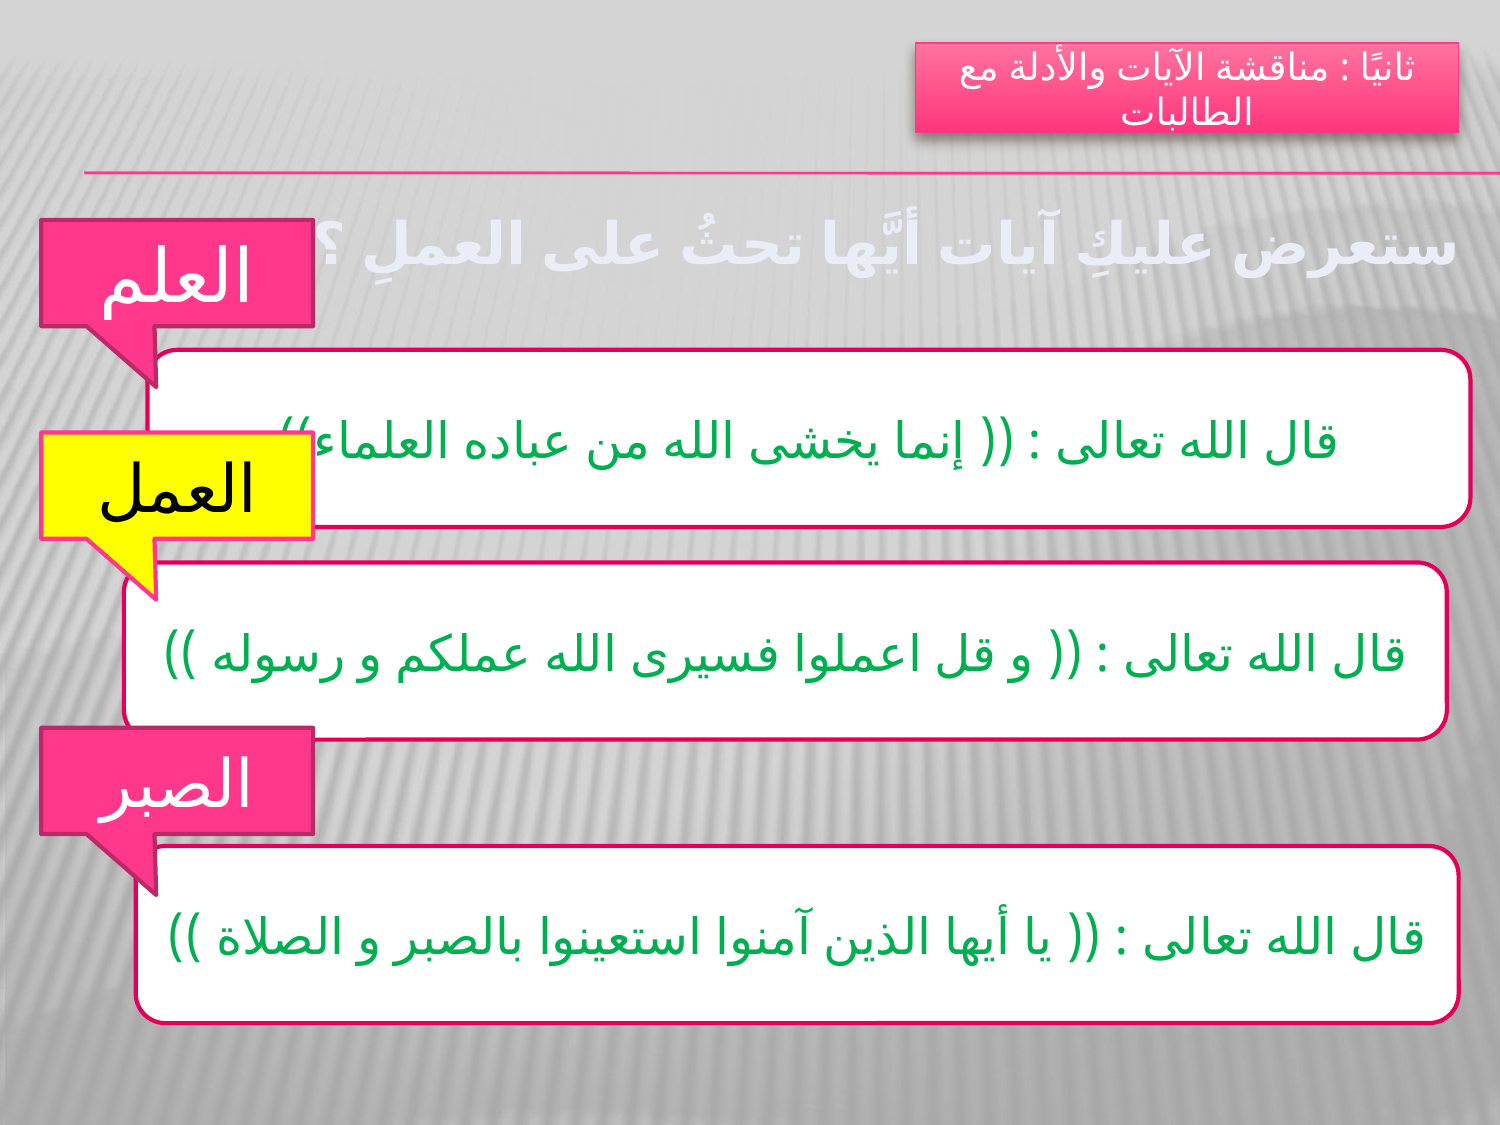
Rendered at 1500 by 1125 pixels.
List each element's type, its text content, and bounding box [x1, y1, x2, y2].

text_box الصبر [39, 725, 316, 897]
text_box ثانيًا : مناقشة الآيات والأدلة مع الطالبات [915, 42, 1459, 133]
text_box العمل [39, 430, 316, 602]
text_box العلم [39, 217, 316, 389]
title ستعرض عليكِ آيات أيَّها تحثُ على العملِ ؟ [0, 75, 1475, 268]
text_box قال الله تعالى : (( إنما يخشى الله من عباده العلماء)) [145, 347, 1473, 530]
text_box قال الله تعالى : (( و قل اعملوا فسيرى الله عملكم و رسوله )) [121, 560, 1449, 742]
text_box قال الله تعالى : (( يا أيها الذين آمنوا استعينوا بالصبر و الصلاة )) [133, 843, 1461, 1026]
